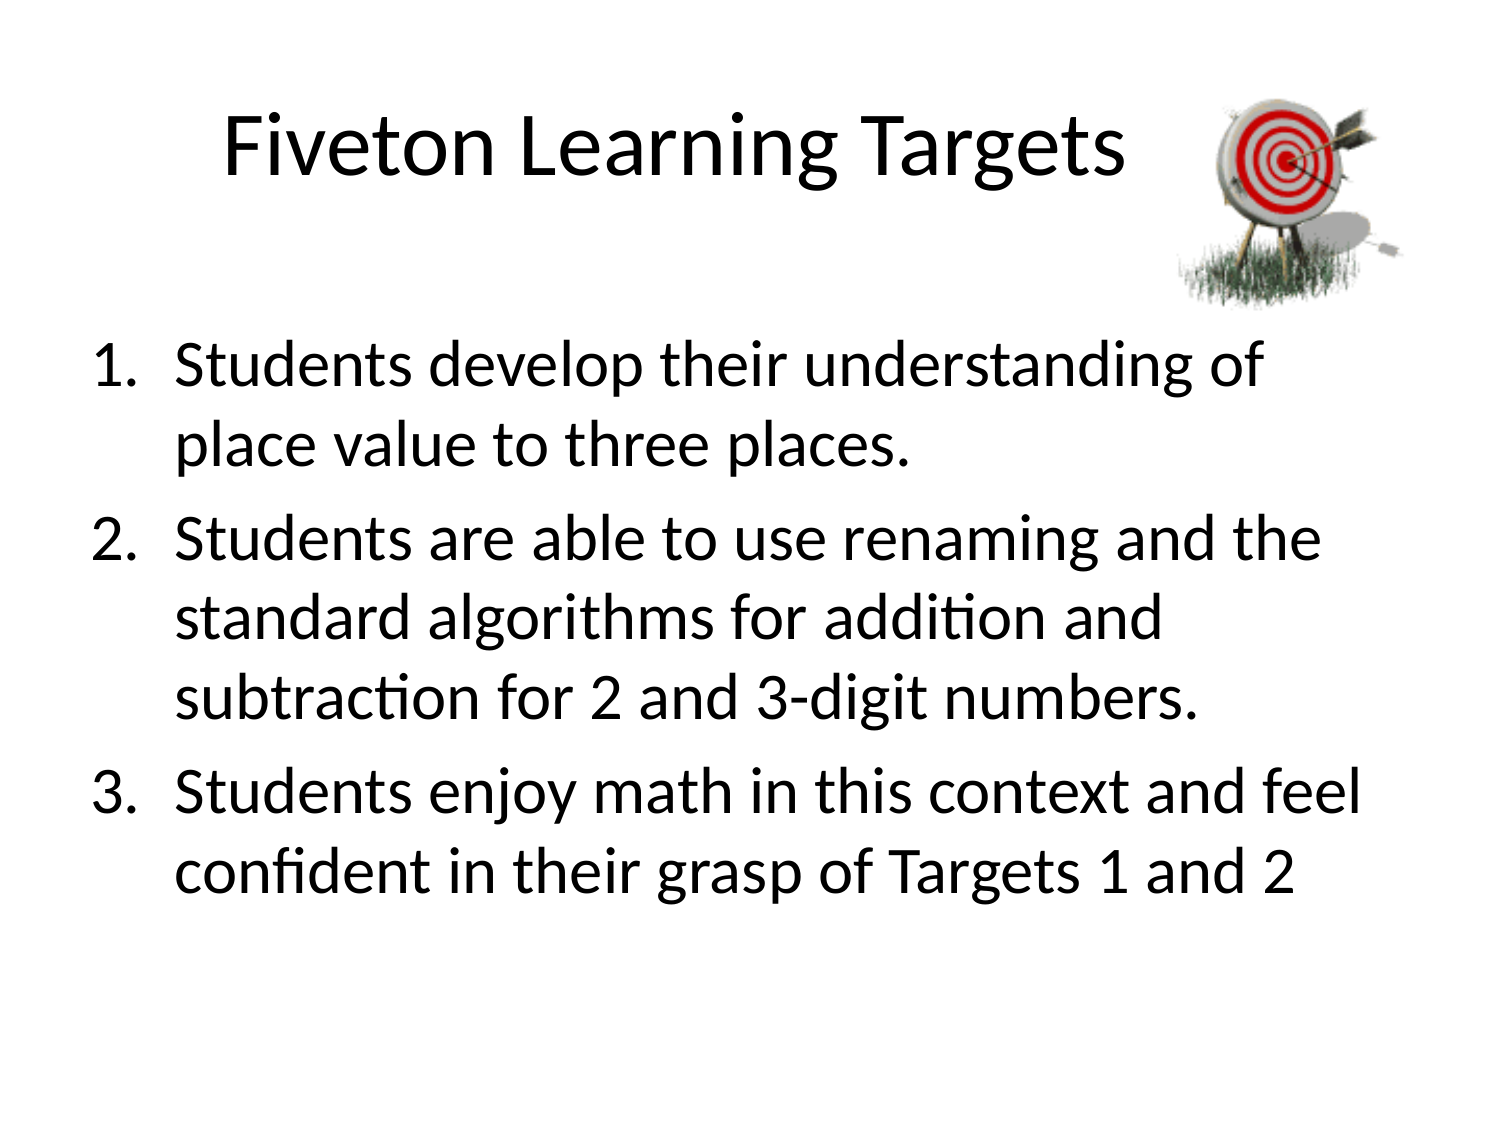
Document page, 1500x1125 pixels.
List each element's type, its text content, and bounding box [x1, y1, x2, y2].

title Fiveton Learning Targets [75, 45, 1275, 233]
list Students develop their understanding of place value to three places. Students are able to use renaming and the standard algorithms for addition and subtraction for 2 and 3-digit numbers. Students enjoy math in this context and feel confident in their grasp of Targets 1 and 2 [75, 312, 1425, 1055]
picture [1174, 62, 1426, 313]
